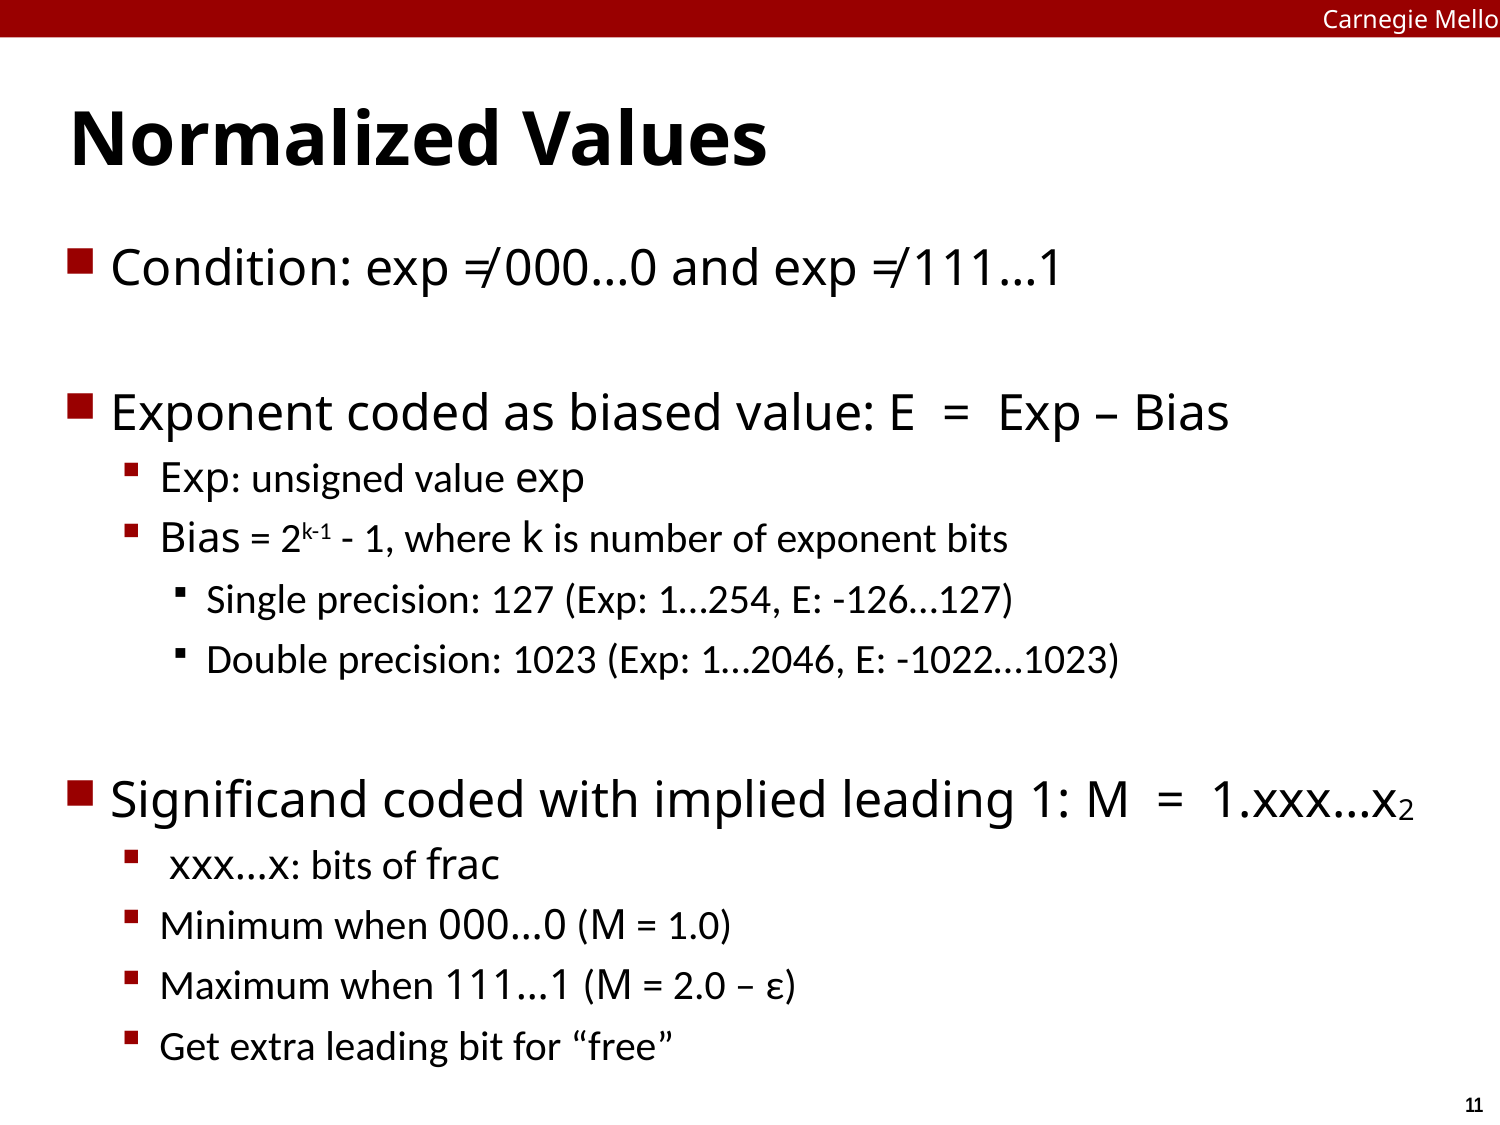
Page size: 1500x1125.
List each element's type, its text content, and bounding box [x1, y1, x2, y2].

list Condition: exp ≠ 000…0 and exp ≠ 111…1 Exponent coded as biased value: E = Exp – Bias Exp: unsigned value exp Bias = 2k-1 - 1, where k is number of exponent bits Single precision: 127 (Exp: 1…254, E: -126…127) Double precision: 1023 (Exp: 1…2046, E: -1022…1023) Significand coded with implied leading 1: M = 1.xxx…x2 xxx…x: bits of frac Minimum when 000…0 (M = 1.0) Maximum when 111…1 (M = 2.0 – ε) Get extra leading bit for “free” [62, 228, 1438, 1122]
title Normalized Values [62, 41, 1438, 228]
text_box Carnegie Mellon [1322, 3, 1500, 33]
text_box [0, 0, 1500, 38]
